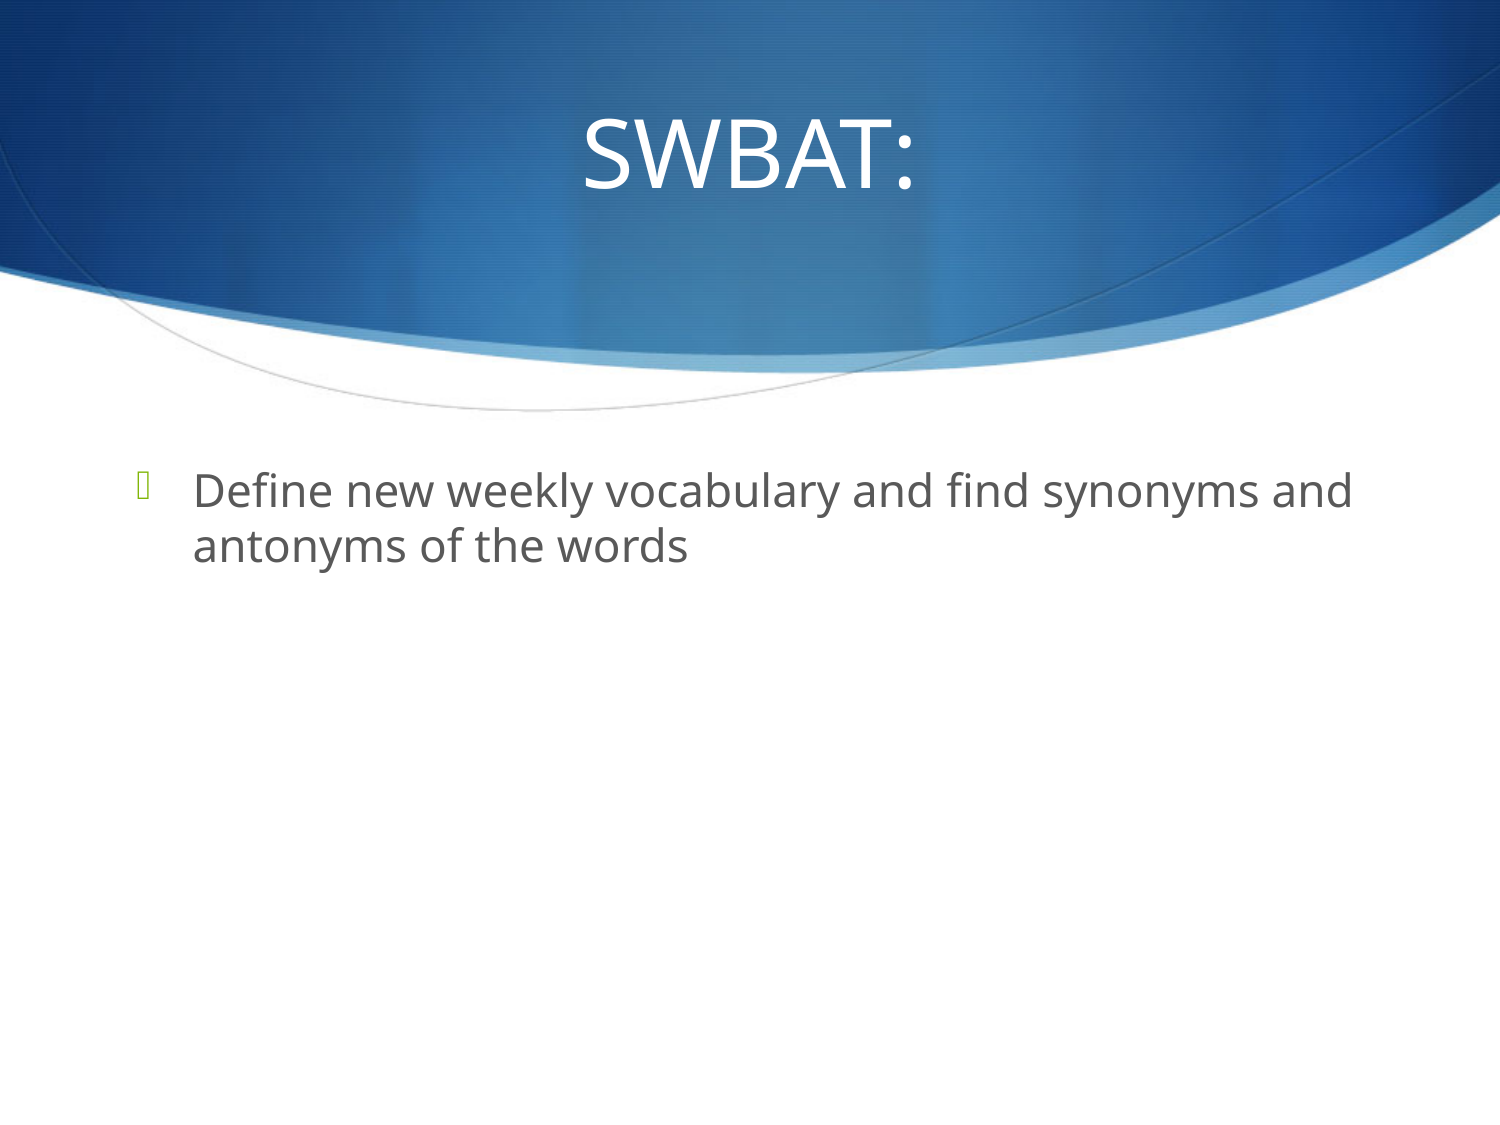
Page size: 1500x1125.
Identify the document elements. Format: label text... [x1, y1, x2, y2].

picture [0, 0, 1500, 1125]
list Define new weekly vocabulary and find synonyms and antonyms of the words [121, 454, 1379, 991]
title SWBAT: [75, 56, 1425, 245]
